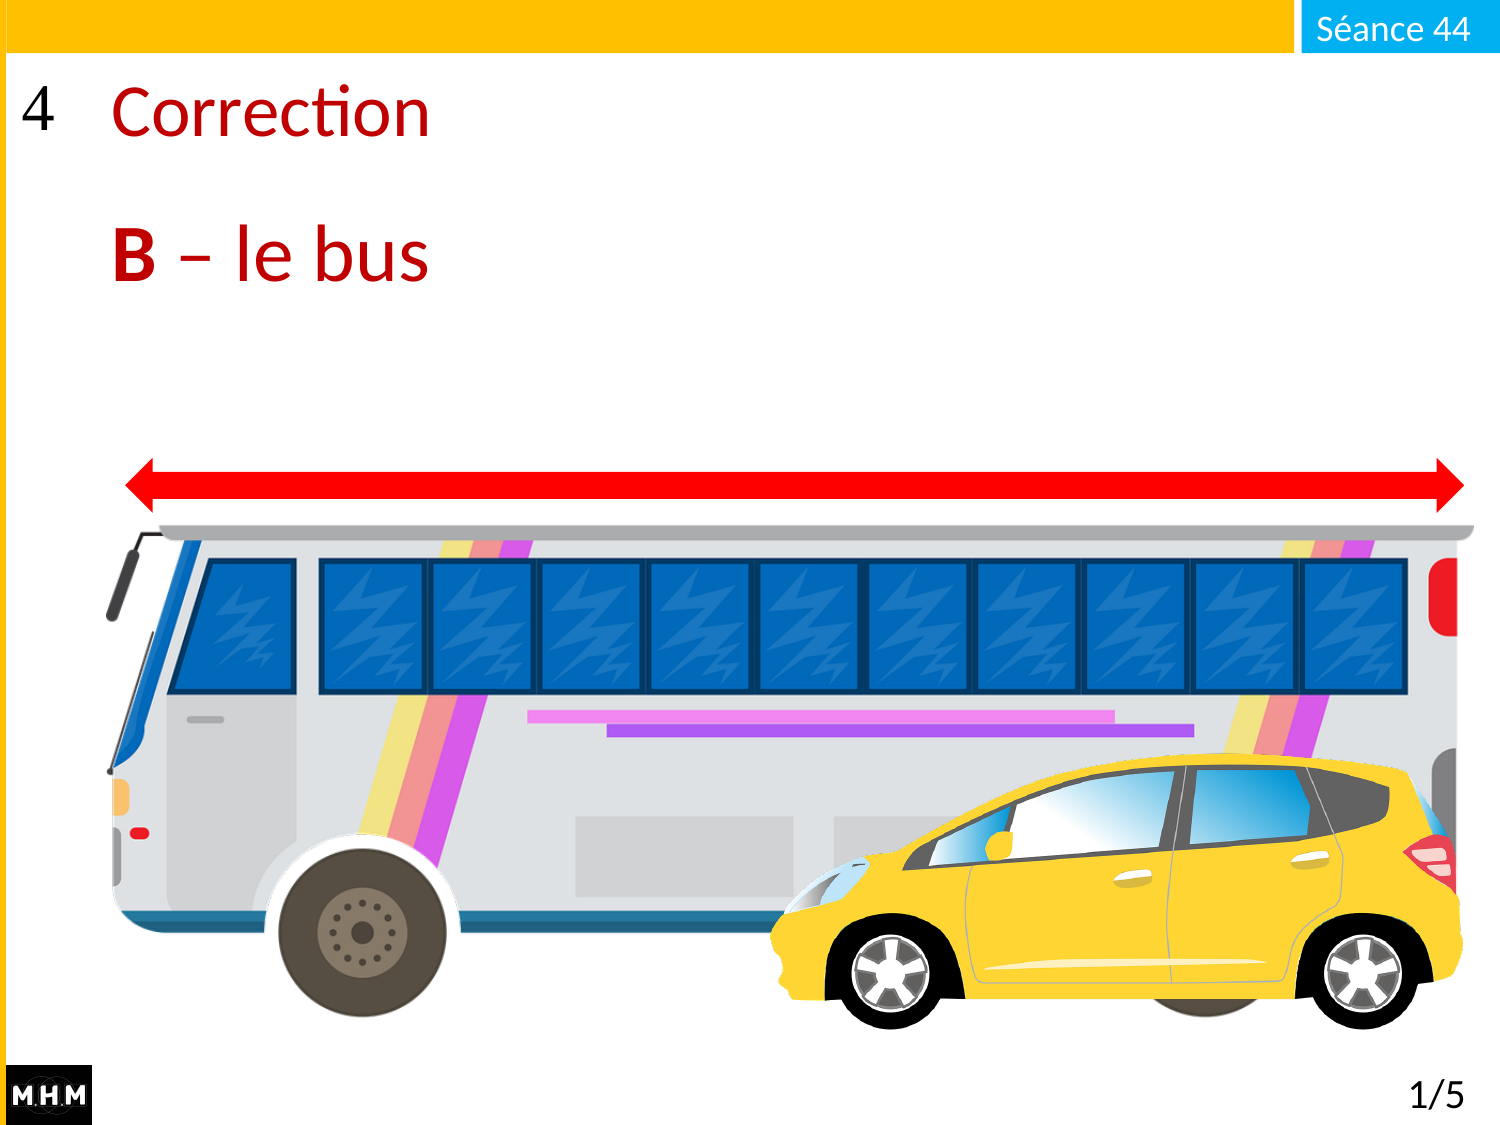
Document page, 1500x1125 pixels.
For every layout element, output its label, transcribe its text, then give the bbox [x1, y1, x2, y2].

text_box B – le bus [96, 203, 1423, 307]
title Correction [96, 60, 1391, 165]
picture [6, 1065, 92, 1125]
list 1/5 [1373, 1064, 1500, 1125]
picture [106, 429, 1474, 1114]
